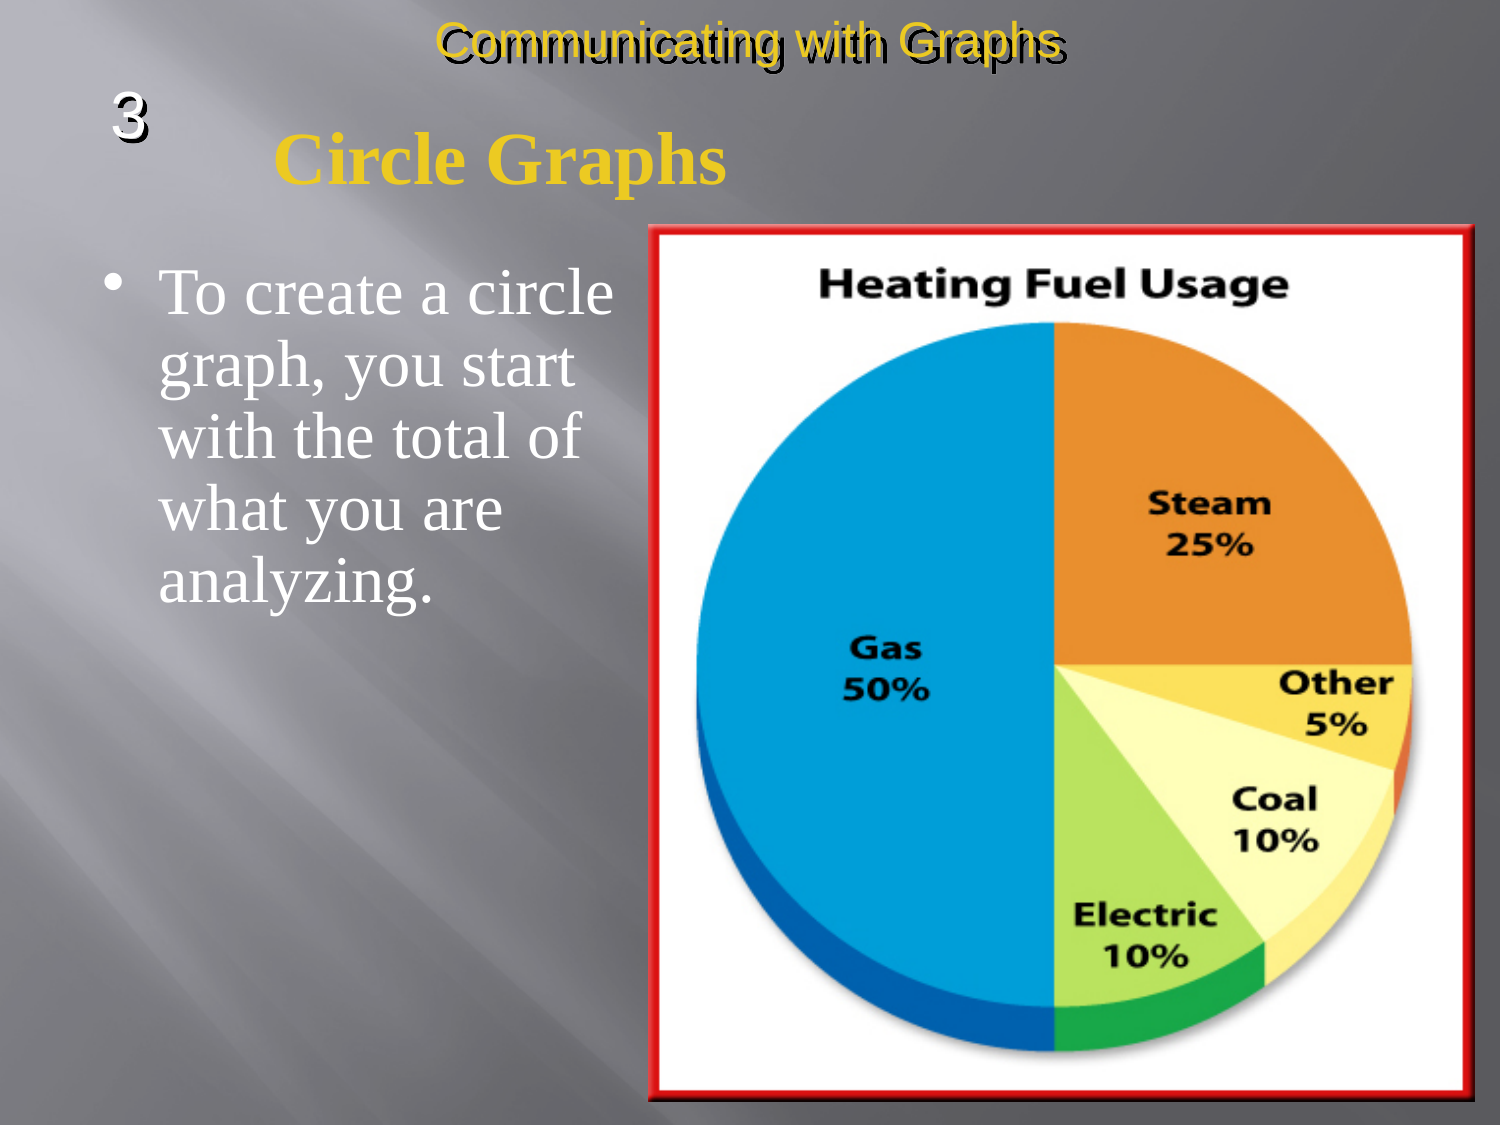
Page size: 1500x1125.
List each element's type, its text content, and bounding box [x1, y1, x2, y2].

text_box To create a circle graph, you start with the total of what you are analyzing. [87, 249, 648, 625]
text_box Communicating with Graphs [419, 0, 1077, 75]
picture [648, 224, 1476, 1103]
text_box Circle Graphs [258, 112, 743, 209]
text_box 3 [95, 64, 163, 160]
